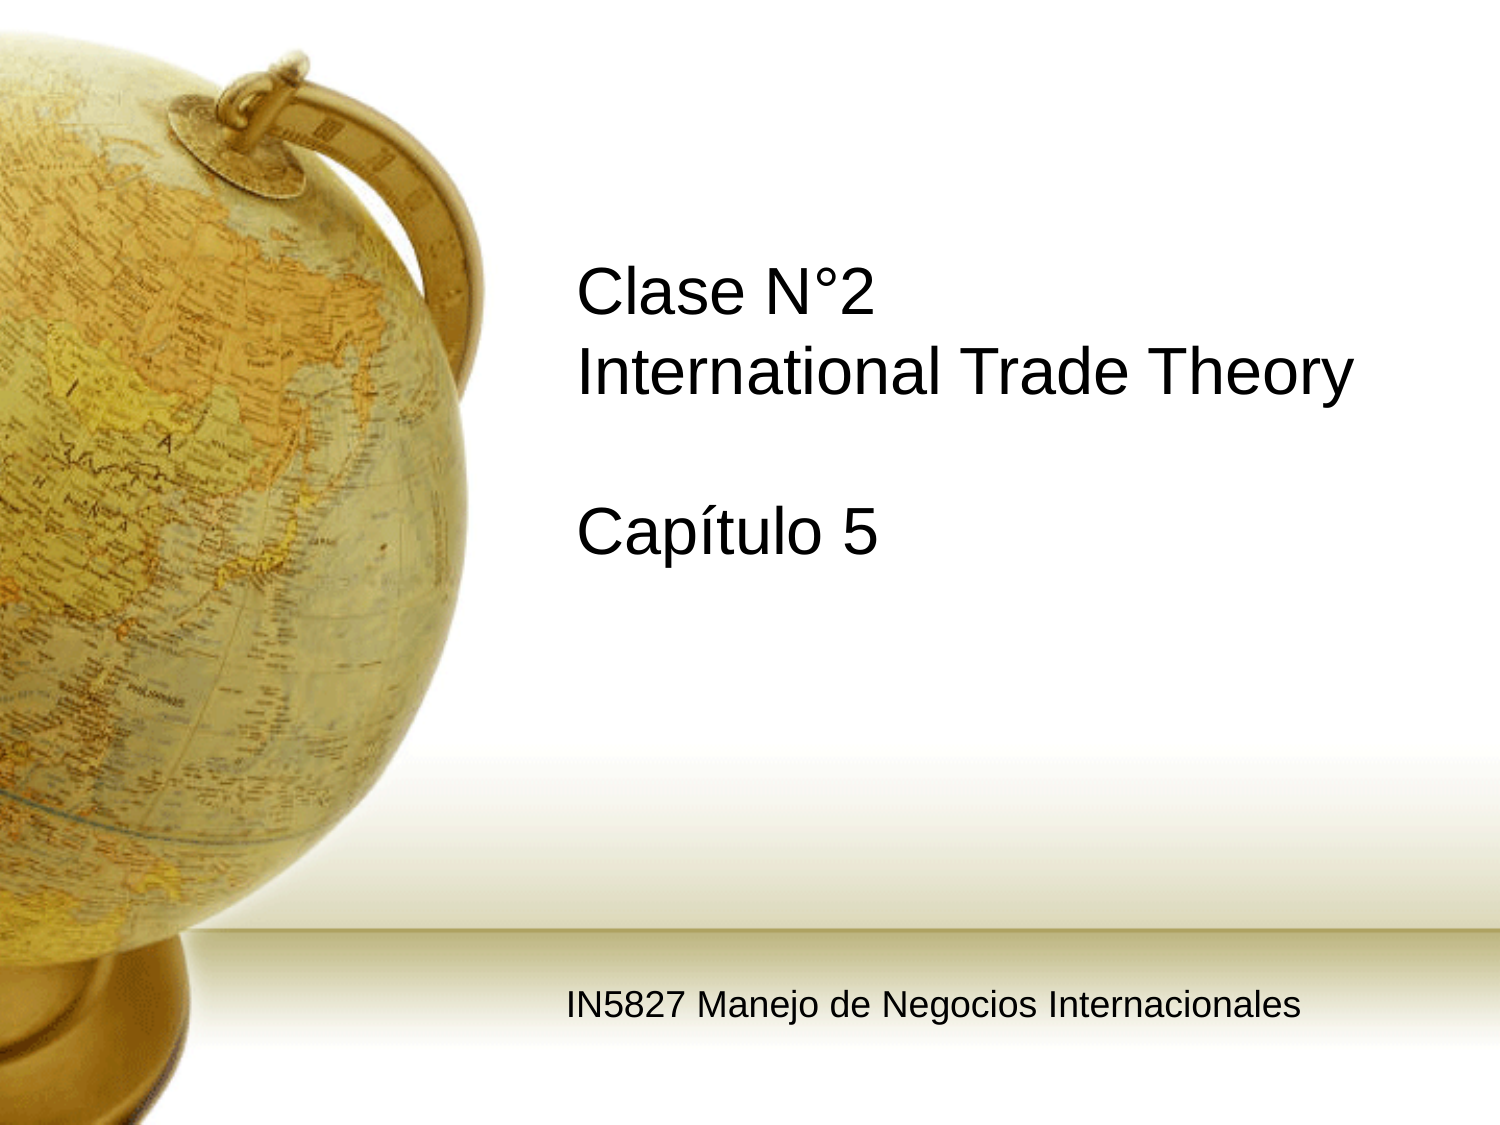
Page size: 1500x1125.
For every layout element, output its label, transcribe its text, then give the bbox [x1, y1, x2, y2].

title Clase N°2 International Trade Theory Capítulo 5 [560, 187, 1384, 576]
subtitle IN5827 Manejo de Negocios Internacionales [550, 972, 1363, 1055]
picture [0, 0, 1500, 1125]
